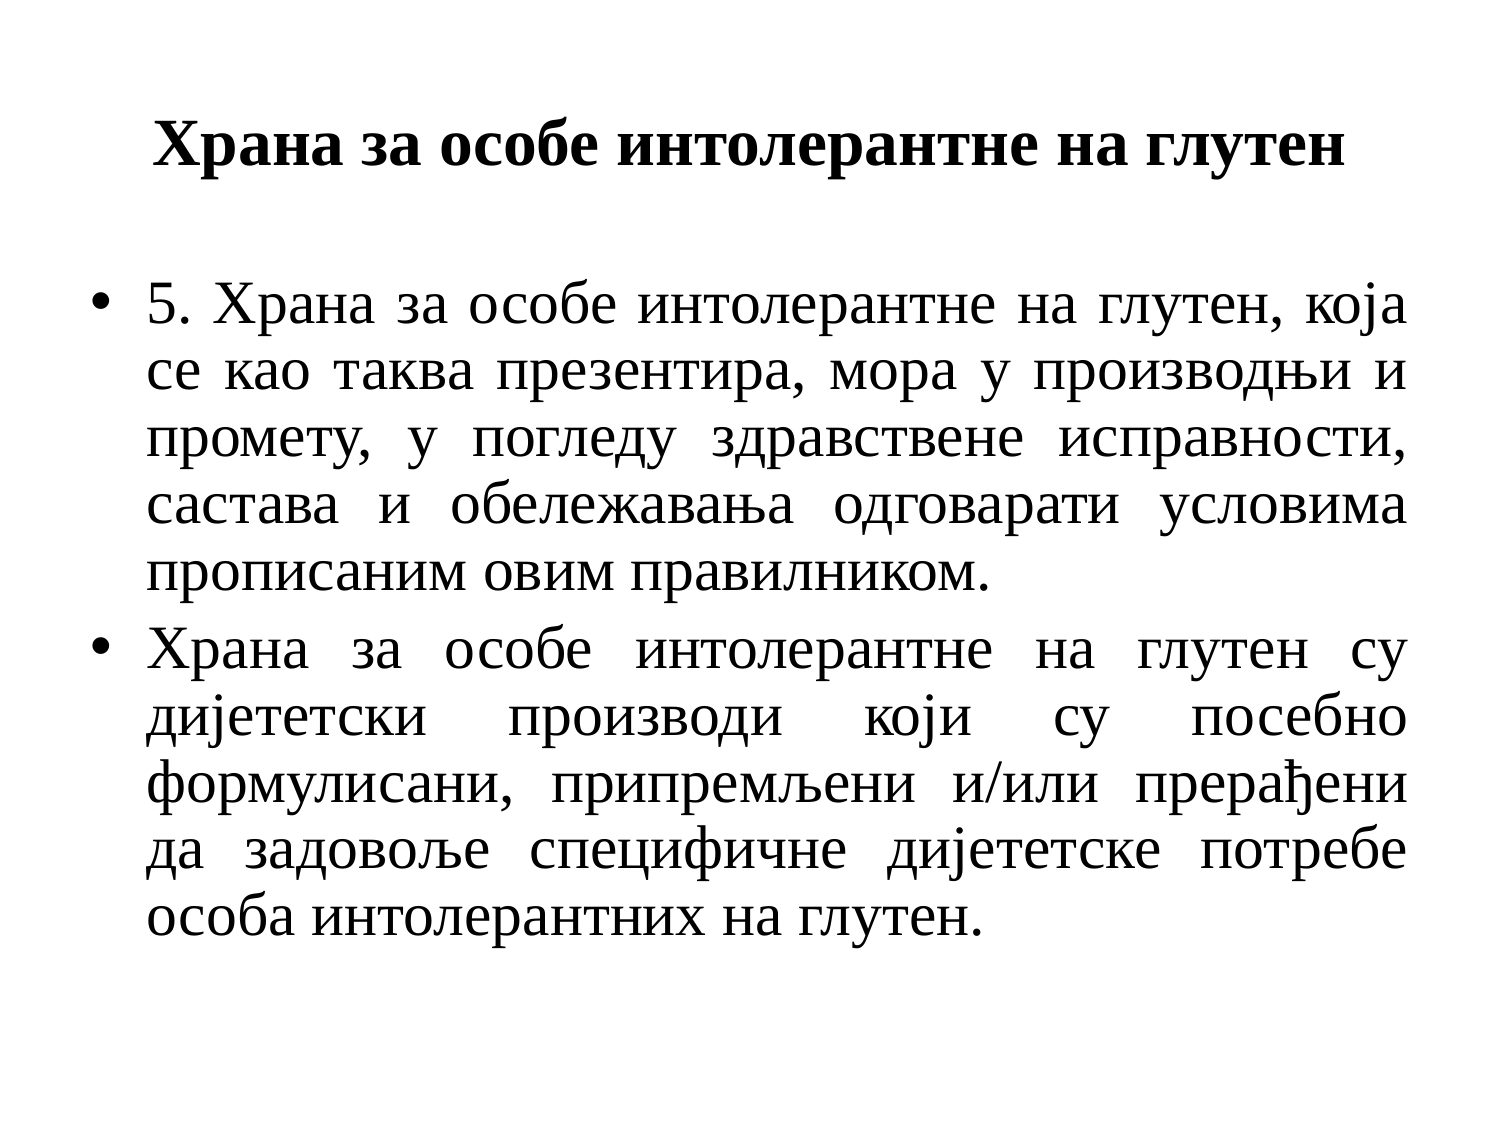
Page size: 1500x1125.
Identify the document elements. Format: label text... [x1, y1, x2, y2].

list 5. Храна за особе интолерантне на глутен, која се као таква презентира, мора у производњи и промету, у погледу здравствене исправности, састава и обележавања одговарати условима прописаним овим правилником. Храна за особе интолерантне на глутен су дијететски производи који су посебно формулисани, припремљени и/или прерађени да задовоље специфичне дијететске потребе особа интолерантних на глутен. [75, 262, 1425, 1005]
title Храна за особе интолерантне на глутен [75, 45, 1425, 233]
